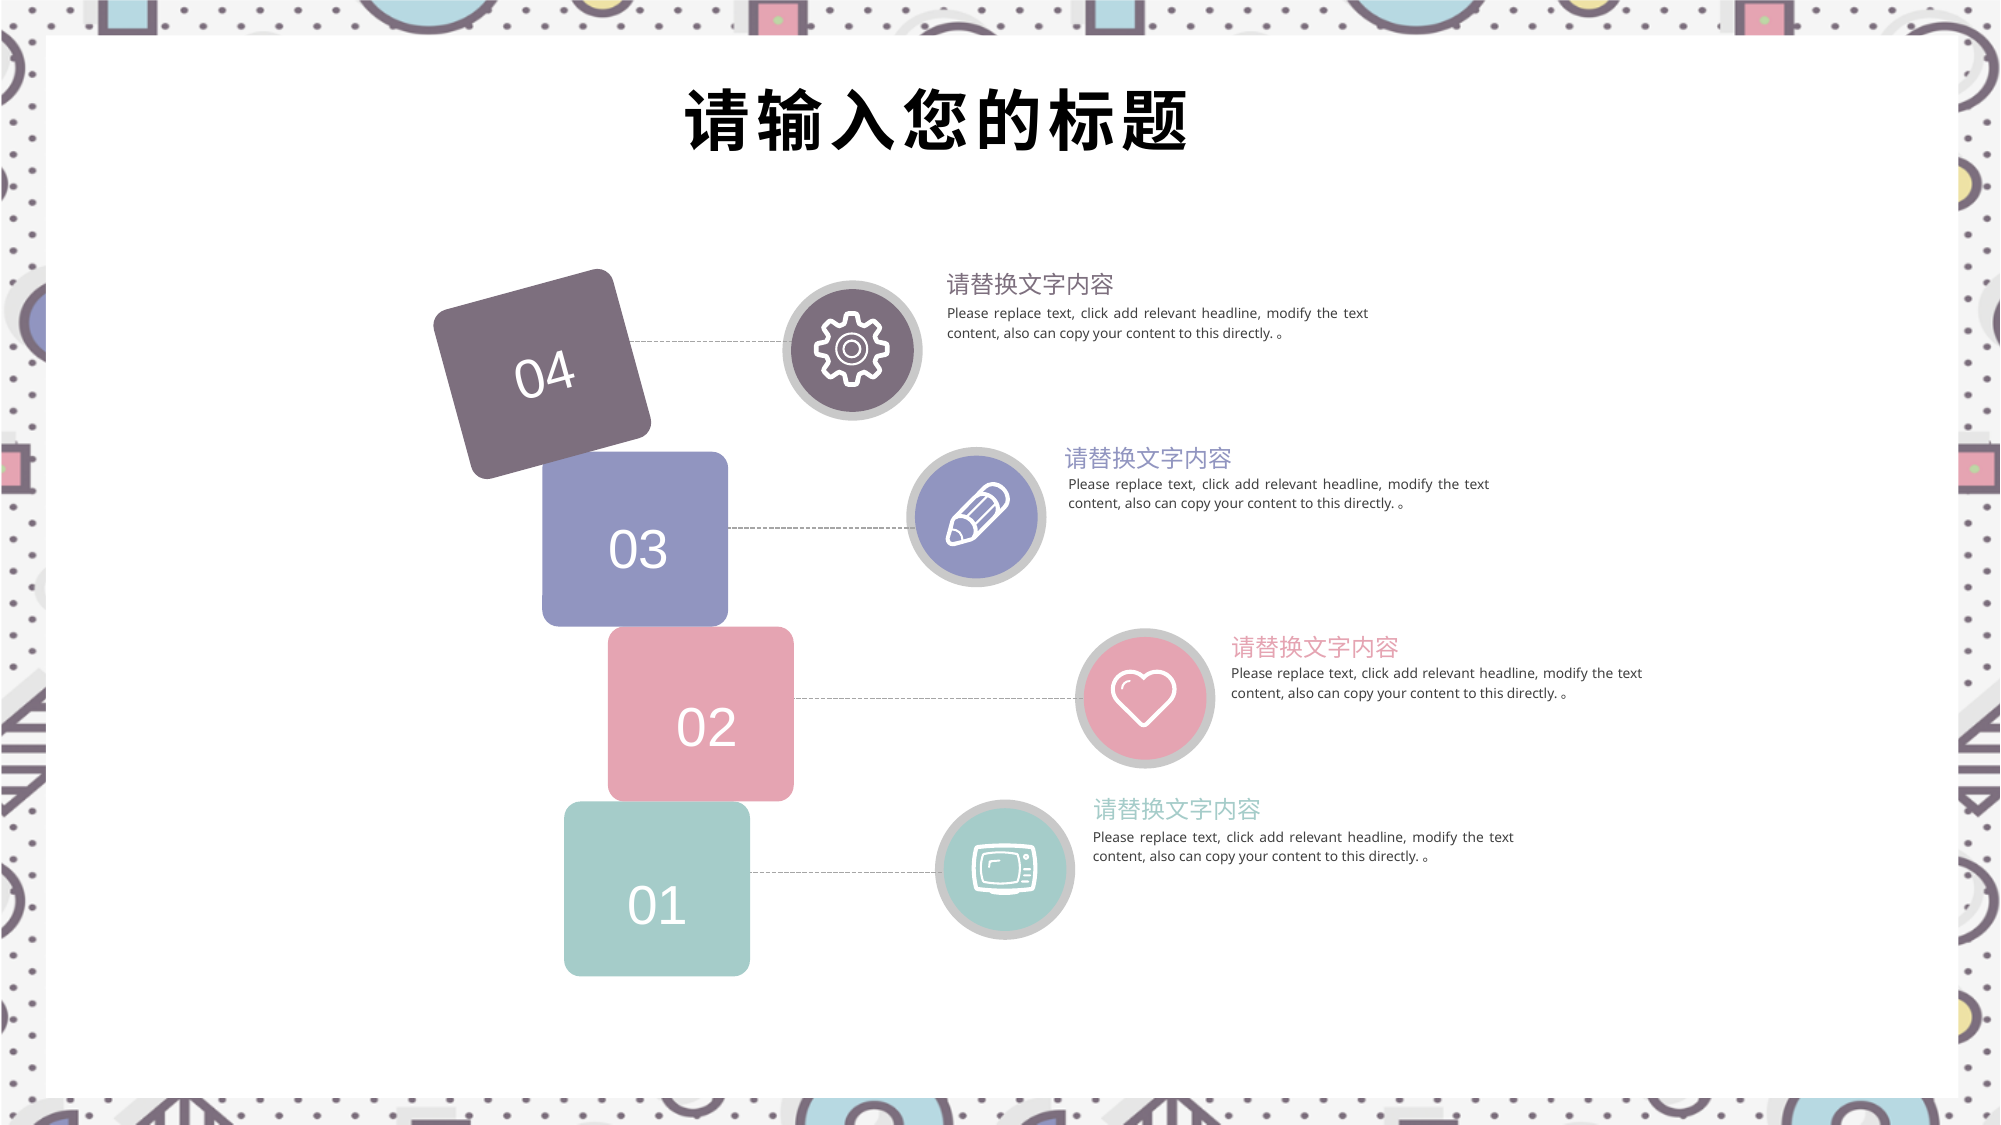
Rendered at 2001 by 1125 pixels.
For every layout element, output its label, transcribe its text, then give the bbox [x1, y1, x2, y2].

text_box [934, 799, 1076, 940]
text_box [607, 626, 794, 802]
text_box 请替换文字内容 [1093, 788, 1369, 824]
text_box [564, 801, 750, 977]
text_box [542, 451, 729, 627]
text_box 请替换文字内容 [946, 264, 1222, 299]
text_box 请替换文字内容 [1231, 626, 1507, 661]
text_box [1108, 667, 1179, 728]
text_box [970, 843, 1039, 895]
text_box Please replace text, click add relevant headline, modify the text content, also can copy your content to this directly.。 [1231, 661, 1643, 702]
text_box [782, 280, 923, 421]
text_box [813, 311, 890, 387]
text_box Please replace text, click add relevant headline, modify the text content, also can copy your content to this directly.。 [947, 301, 1369, 341]
text_box 请替换文字内容 [1064, 438, 1340, 473]
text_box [449, 286, 636, 462]
text_box Please replace text, click add relevant headline, modify the text content, also can copy your content to this directly.。 [1092, 825, 1514, 865]
text_box Please replace text, click add relevant headline, modify the text content, also can copy your content to this directly.。 [1068, 472, 1490, 512]
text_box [1075, 628, 1216, 769]
picture [3, 1, 2000, 1125]
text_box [906, 446, 1047, 588]
